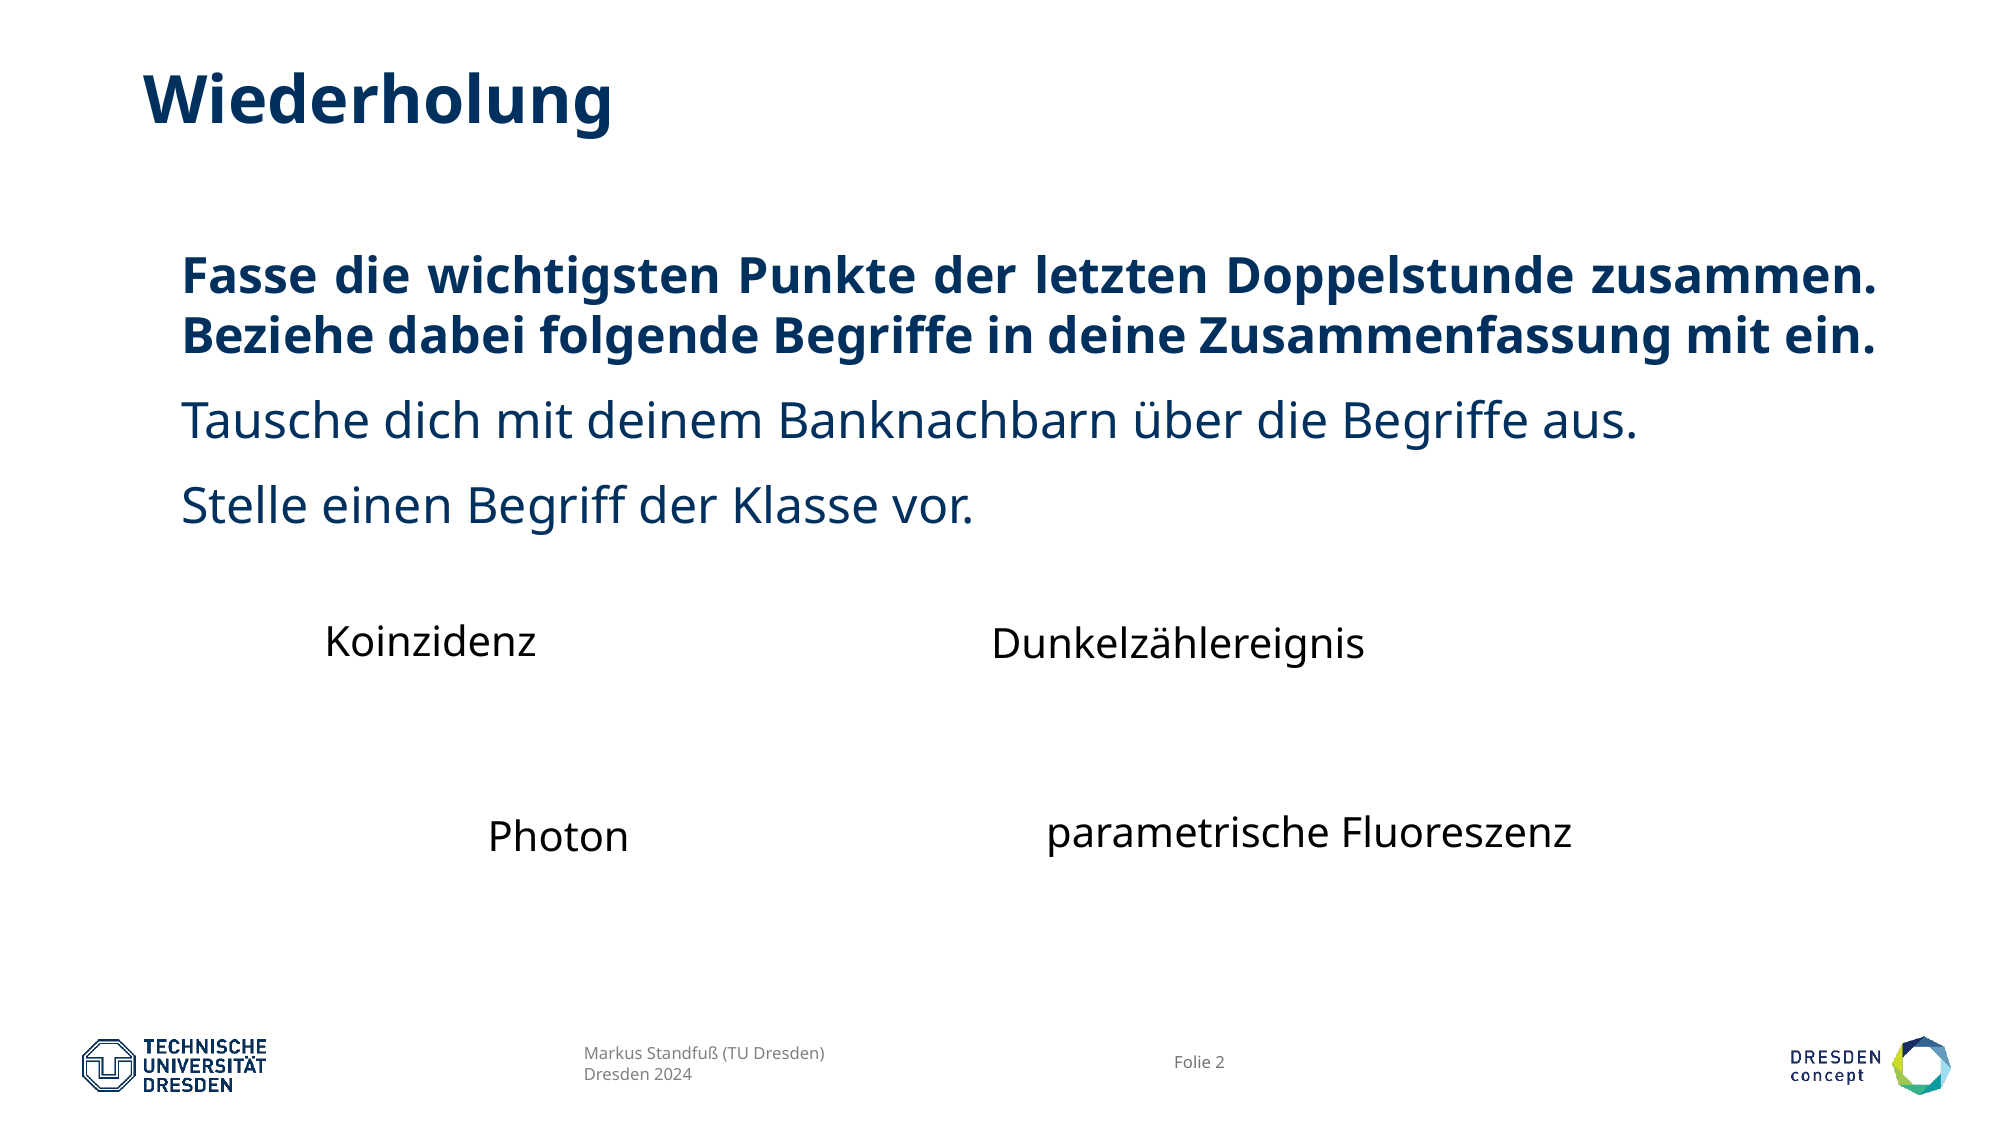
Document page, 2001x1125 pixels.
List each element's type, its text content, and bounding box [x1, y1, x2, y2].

text_box Photon [472, 802, 656, 868]
text_box parametrische Fluoreszenz [1031, 798, 1735, 864]
title Wiederholung [143, 56, 1880, 169]
picture [1791, 1036, 1951, 1095]
list Fasse die wichtigsten Punkte der letzten Doppelstunde zusammen. Beziehe dabei folgende Begriffe in deine Zusammenfassung mit ein. Tausche dich mit deinem Banknachbarn über die Begriffe aus. Stelle einen Begriff der Klasse vor. [143, 243, 1880, 957]
text_box Koinzidenz [309, 607, 679, 673]
picture [82, 1039, 266, 1092]
text_box Dunkelzählereignis [976, 609, 1582, 674]
